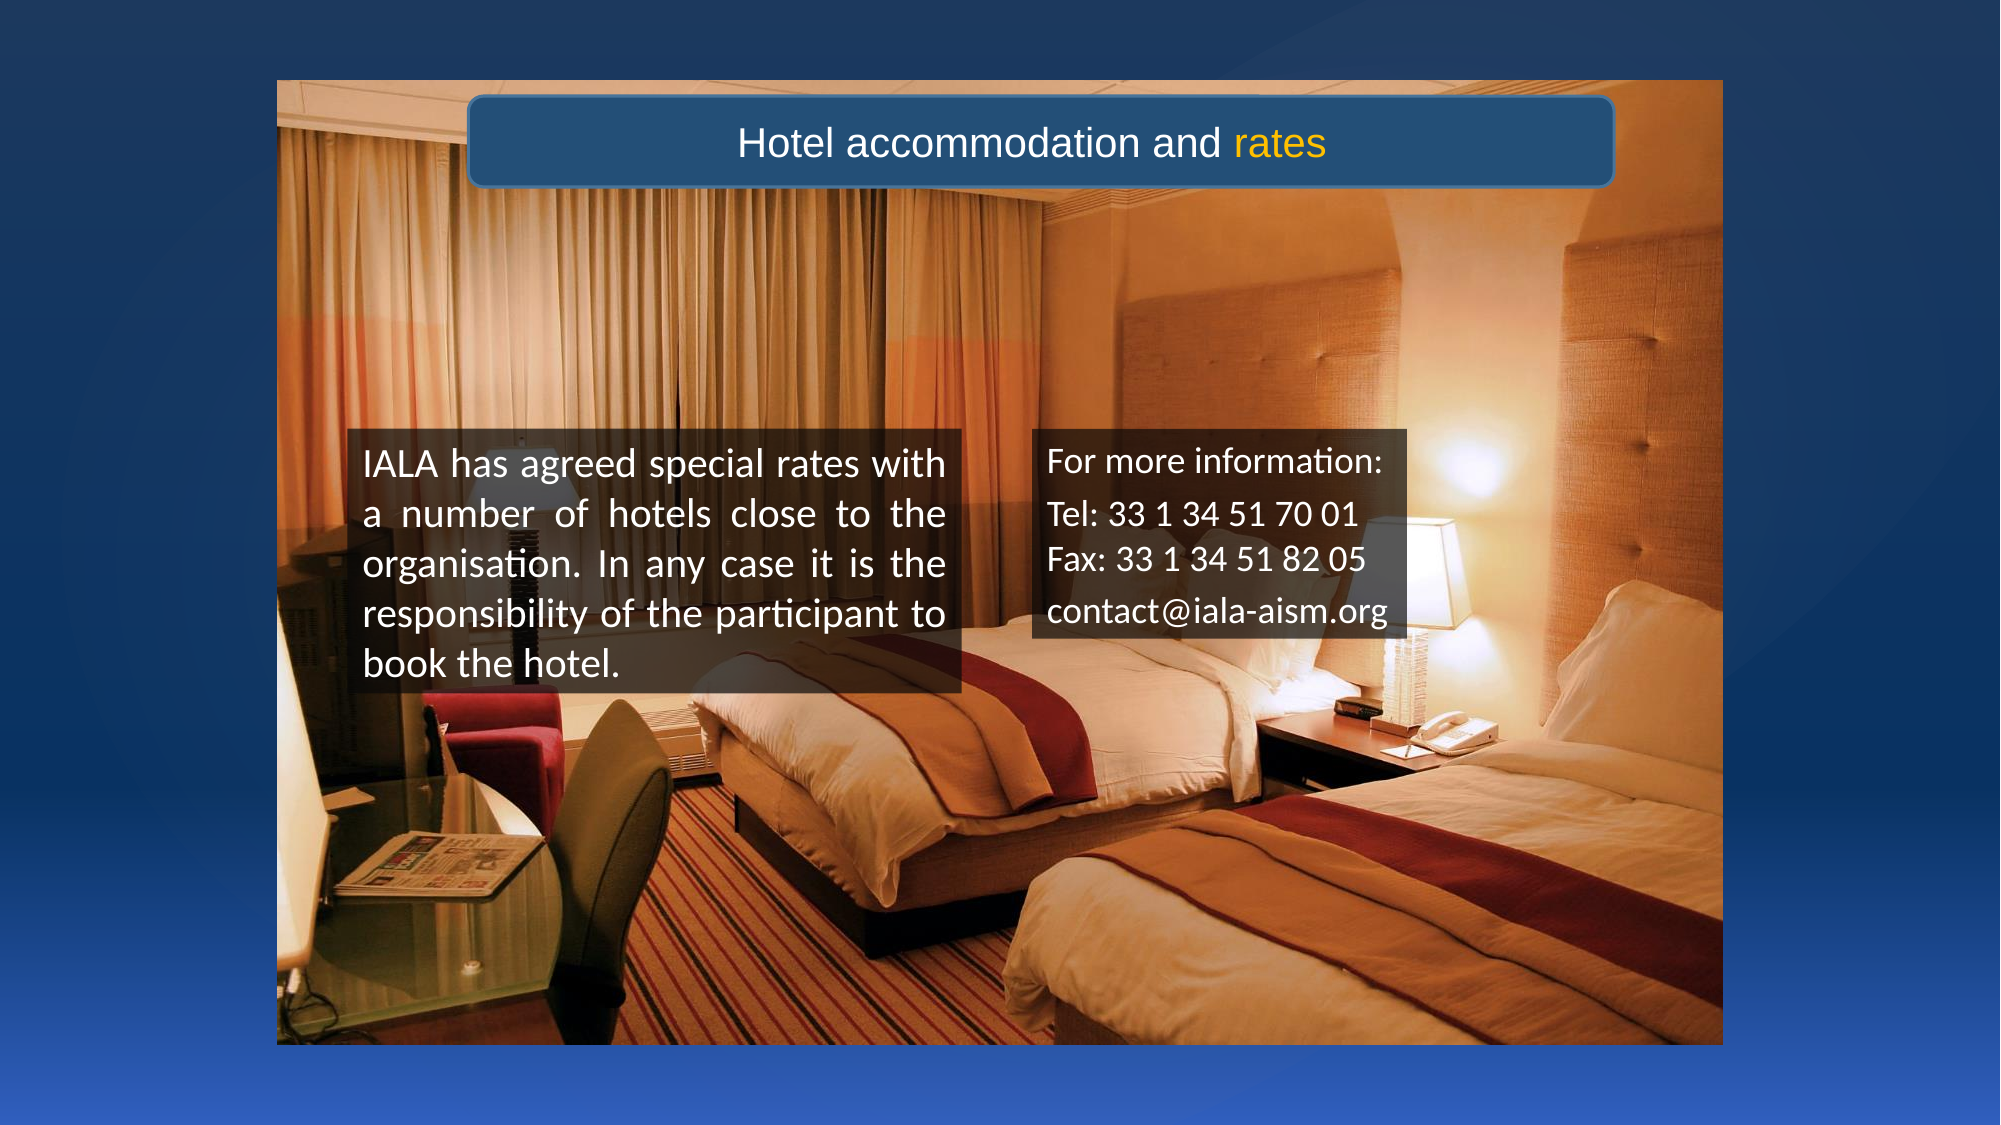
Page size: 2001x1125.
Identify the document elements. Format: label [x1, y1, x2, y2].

picture [276, 79, 1724, 1045]
